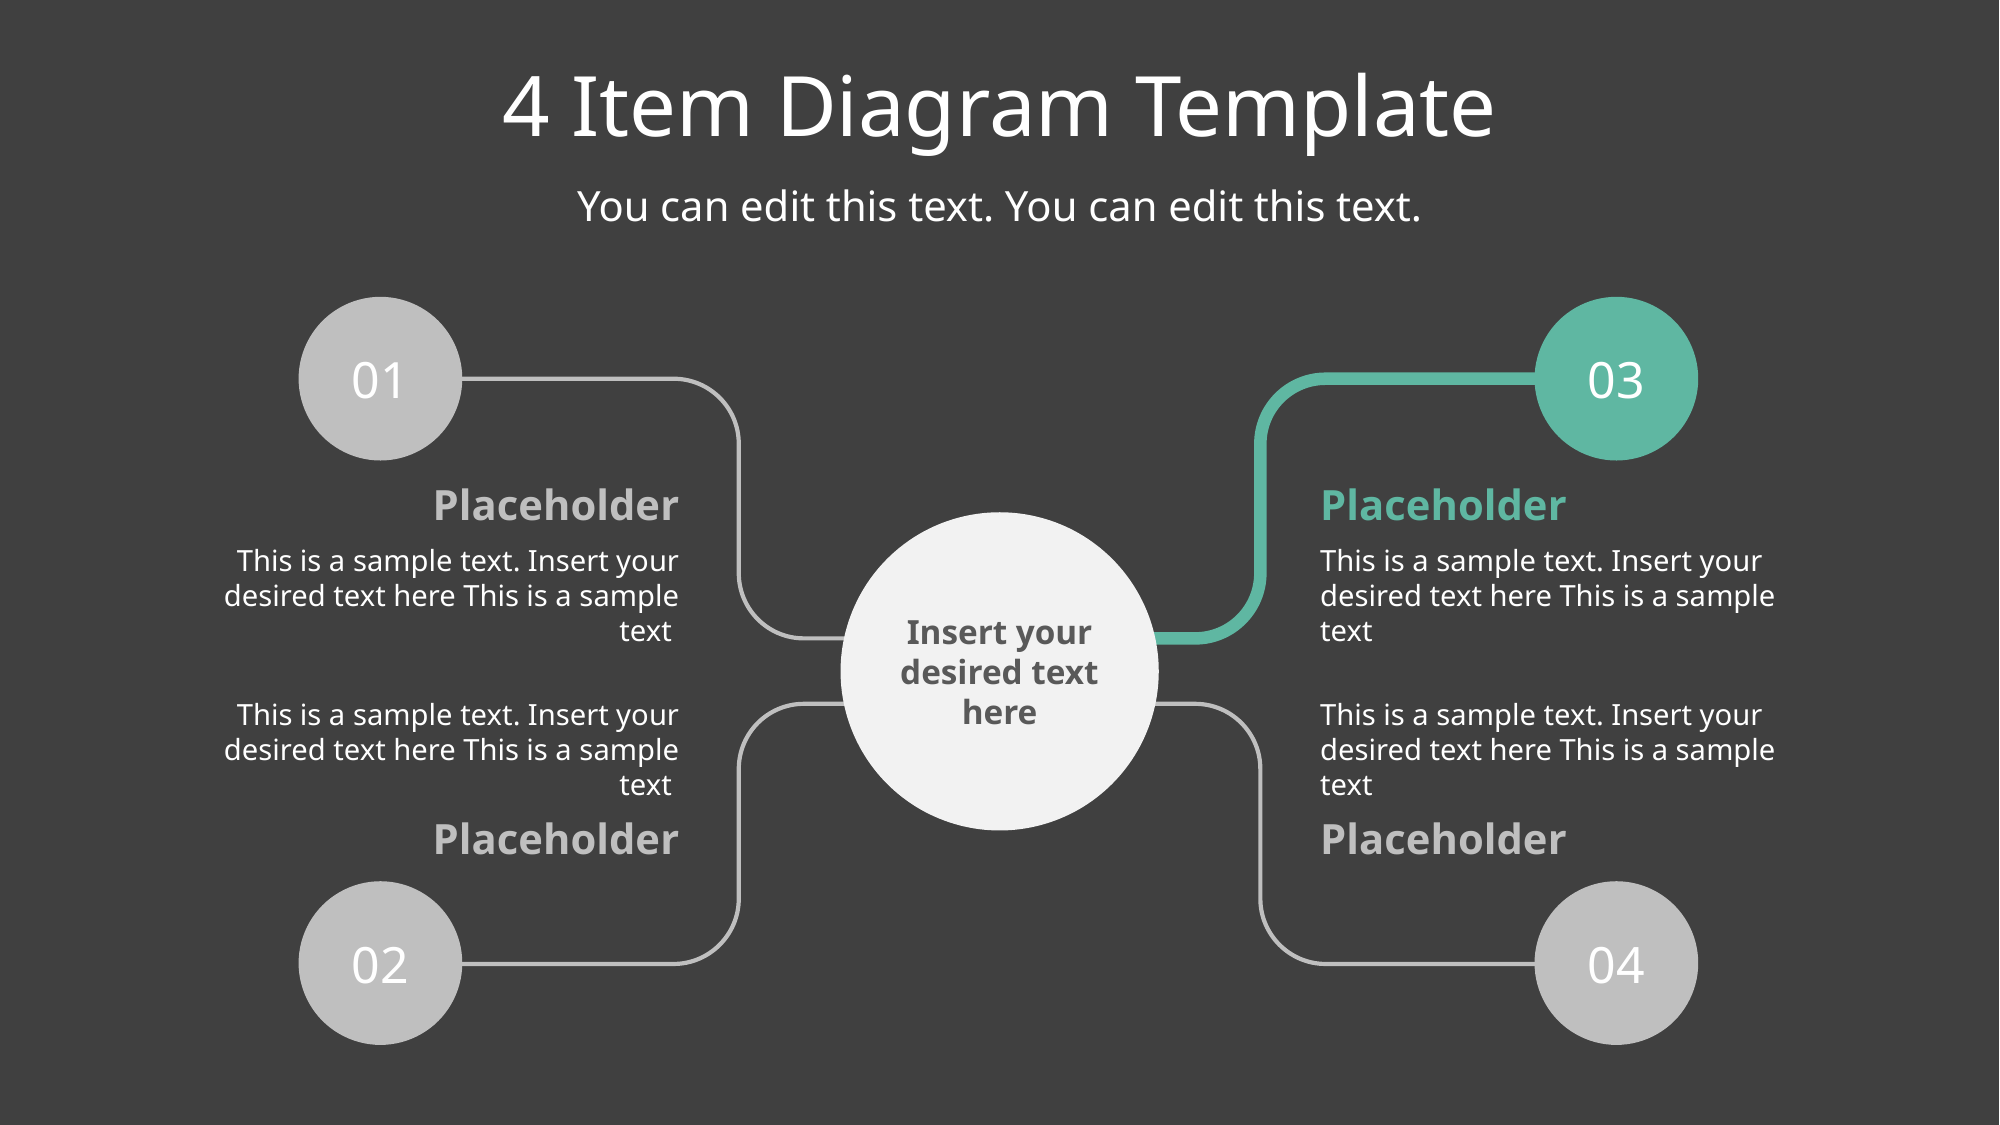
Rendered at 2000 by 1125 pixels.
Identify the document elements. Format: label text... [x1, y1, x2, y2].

text_box 03 [1532, 294, 1701, 463]
list You can edit this text. You can edit this text. [99, 180, 1900, 297]
text_box This is a sample text. Insert your desired text here This is a sample text [1320, 696, 1830, 801]
text_box This is a sample text. Insert your desired text here This is a sample text [1320, 542, 1830, 647]
text_box [464, 378, 862, 639]
text_box [1137, 703, 1533, 964]
text_box [1137, 378, 1533, 639]
text_box Placeholder [1320, 813, 1830, 864]
text_box Insert your desired text here [838, 510, 1161, 833]
text_box 04 [1532, 879, 1701, 1048]
text_box This is a sample text. Insert your desired text here This is a sample text [170, 696, 680, 801]
text_box Placeholder [170, 478, 680, 529]
title 4 Item Diagram Template [99, 45, 1900, 162]
text_box 01 [296, 294, 465, 463]
text_box Placeholder [170, 813, 680, 864]
text_box [464, 703, 863, 964]
text_box Placeholder [1320, 478, 1830, 529]
text_box 02 [296, 879, 465, 1048]
text_box This is a sample text. Insert your desired text here This is a sample text [170, 542, 680, 647]
